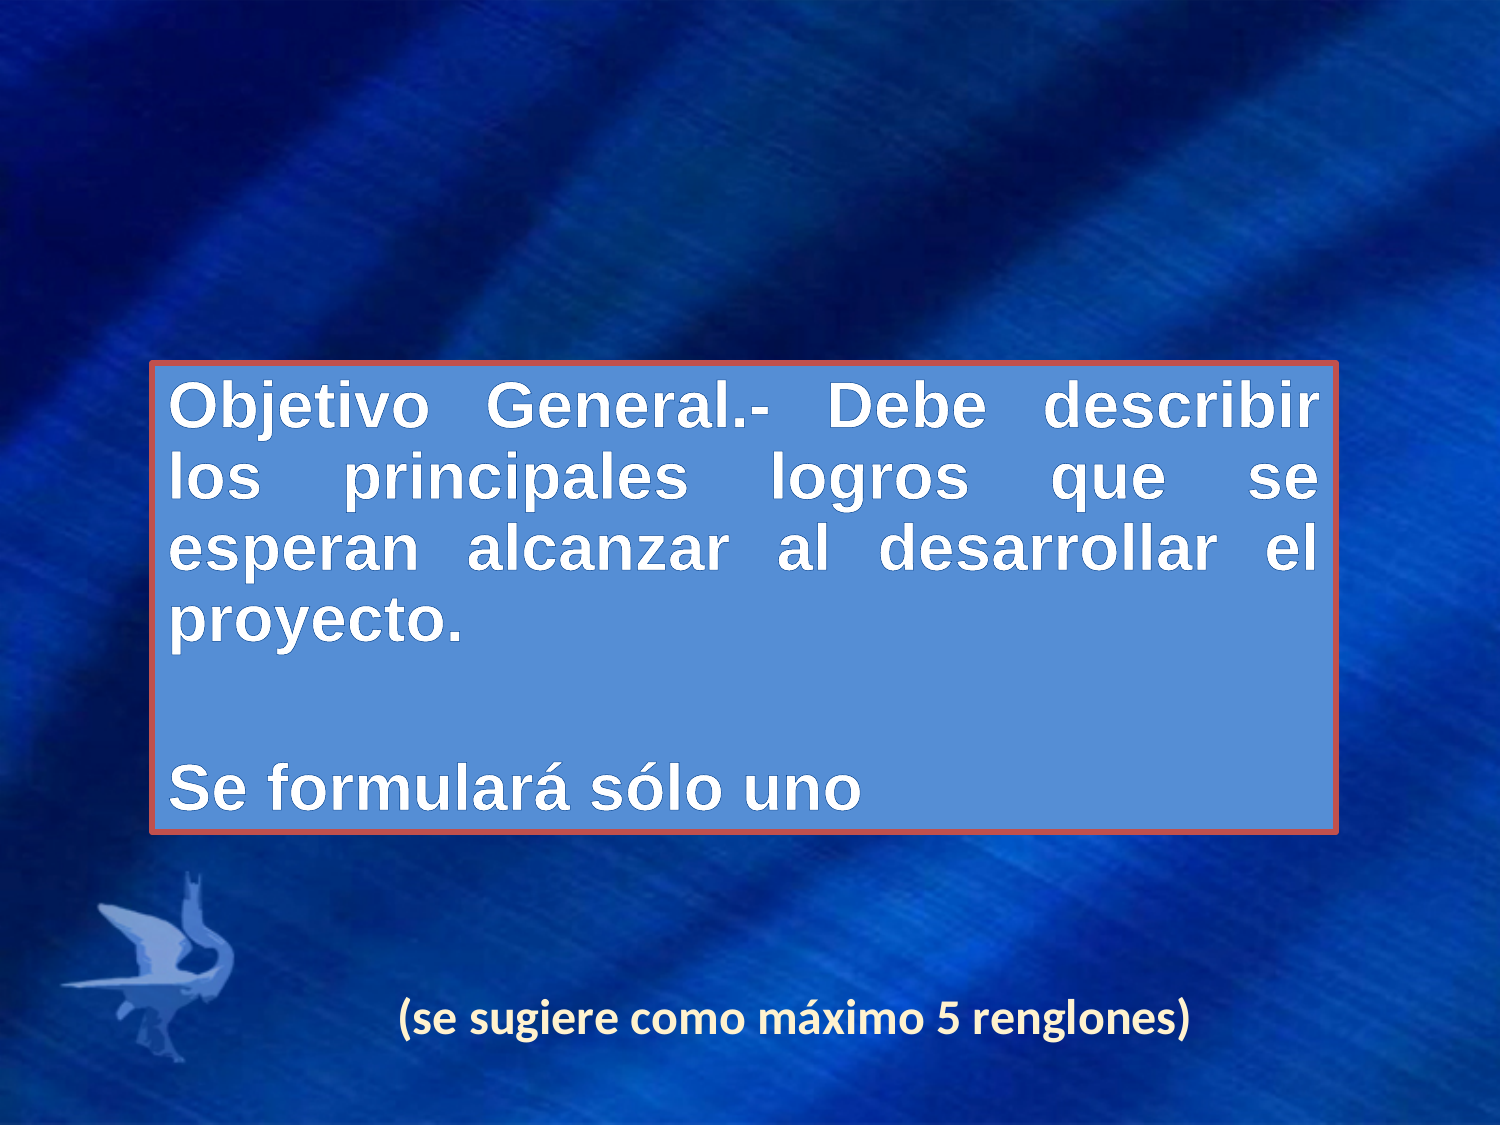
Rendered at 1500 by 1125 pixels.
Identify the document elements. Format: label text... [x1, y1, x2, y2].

text_box Objetivo General.- Debe describir los principales logros que se esperan alcanzar al desarrollar el proyecto. Se formulará sólo uno [150, 361, 1338, 834]
text_box (se sugiere como máximo 5 renglones) [304, 984, 1286, 1054]
picture [0, 0, 1500, 1125]
